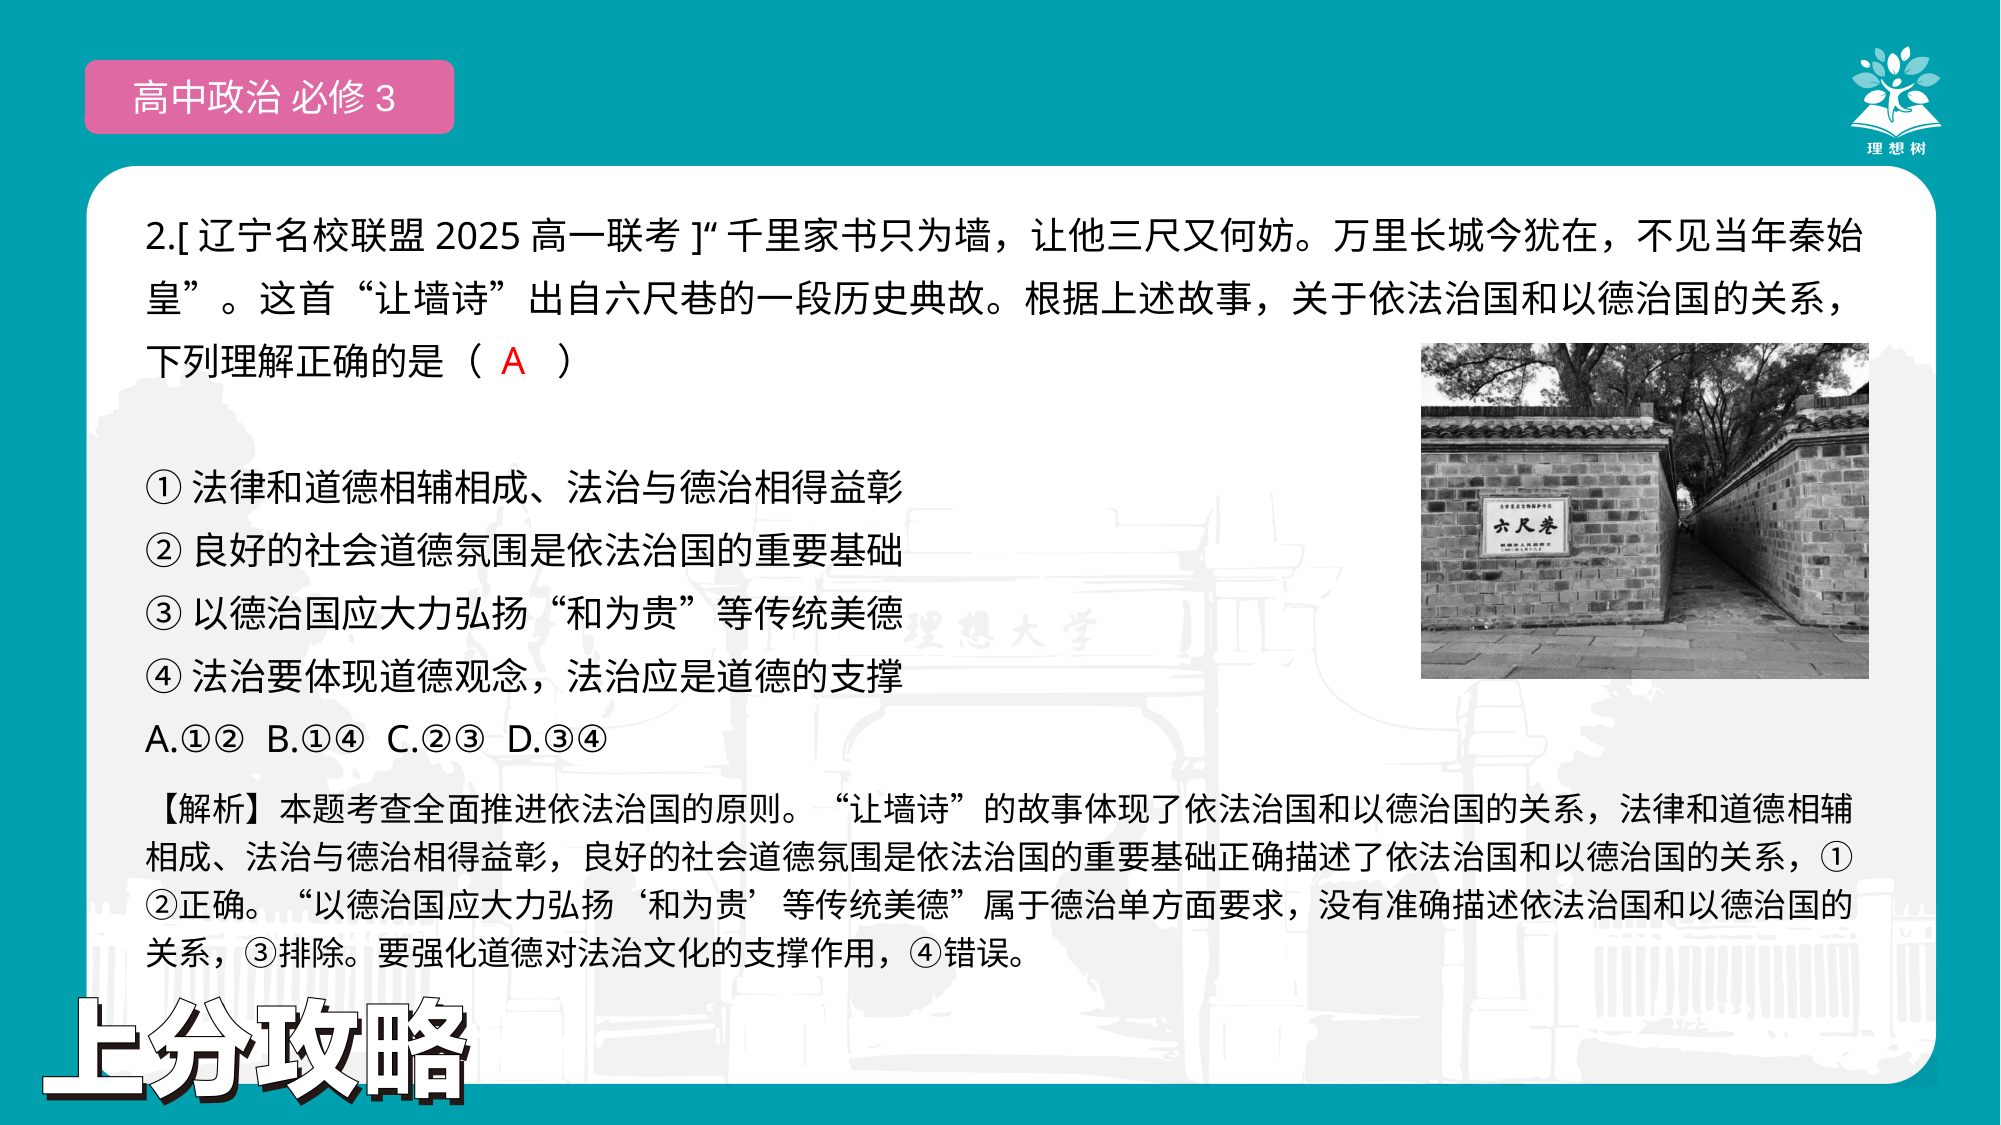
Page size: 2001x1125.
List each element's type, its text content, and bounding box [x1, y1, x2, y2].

text_box 【解析】本题考查全面推进依法治国的原则。“让墙诗”的故事体现了依法治国和以德治国的关系，法律和道德相辅相成、法治与德治相得益彰，良好的社会道德氛围是依法治国的重要基础正确描述了依法治国和以德治国的关系，①②正确。“以德治国应大力弘扬‘和为贵’等传统美德”属于德治单方面要求，没有准确描述依法治国和以德治国的关系，③排除。要强化道德对法治文化的支撑作用，④错误。 [130, 773, 1869, 980]
text_box 高中政治 必修3 [83, 58, 456, 135]
text_box 2.[辽宁名校联盟2025高一联考]“千里家书只为墙，让他三尺又何妨。万里长城今犹在，不见当年秦始皇”。这首“让墙诗”出自六尺巷的一段历史典故。根据上述故事，关于依法治国和以德治国的关系，下列理解正确的是（ ） ①法律和道德相辅相成、法治与德治相得益彰 ②良好的社会道德氛围是依法治国的重要基础 ③以德治国应大力弘扬“和为贵”等传统美德 ④法治要体现道德观念，法治应是道德的支撑 A.①② B.①④ C.②③ D.③④ [130, 186, 1880, 768]
text_box A [476, 306, 594, 390]
picture [0, 0, 2001, 1125]
